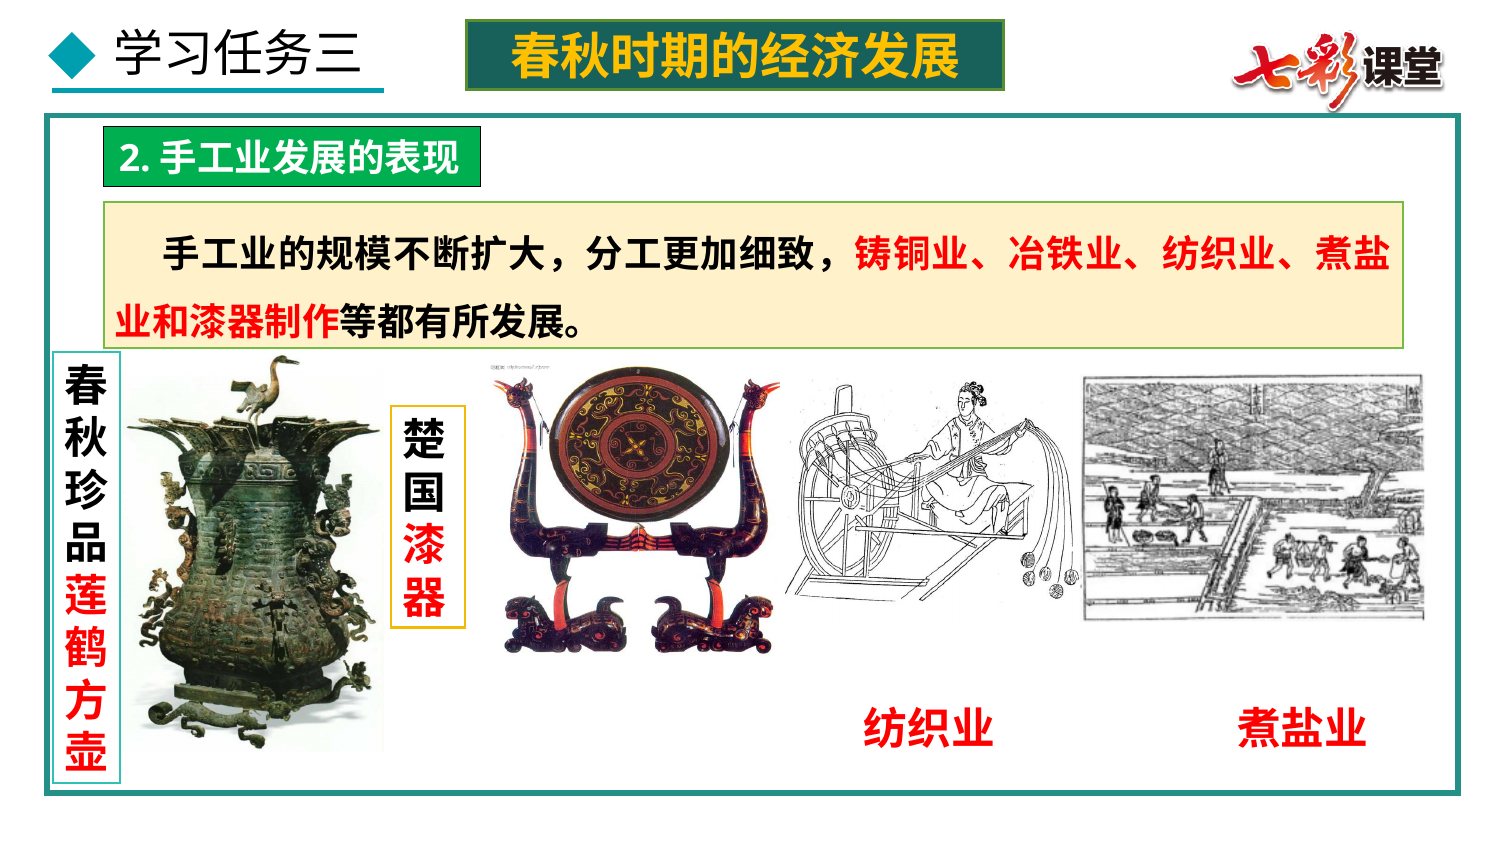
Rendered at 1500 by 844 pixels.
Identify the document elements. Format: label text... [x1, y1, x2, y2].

text_box 春 秋 珍 品 莲 鹤 方 壶 [52, 351, 121, 784]
text_box 手工业的规模不断扩大，分工更加细致，铸铜业、冶铁业、纺织业、煮盐业和漆器制作等都有所发展。 [103, 201, 1404, 349]
text_box 楚 国 漆 器 [390, 405, 466, 629]
picture [123, 350, 384, 753]
text_box 春秋时期的经济发展 [465, 19, 1005, 90]
picture [484, 361, 1451, 672]
text_box 纺织业 [848, 693, 1039, 761]
text_box 煮盐业 [1222, 693, 1441, 761]
picture [1228, 26, 1449, 113]
text_box 2.手工业发展的表现 [103, 126, 481, 187]
